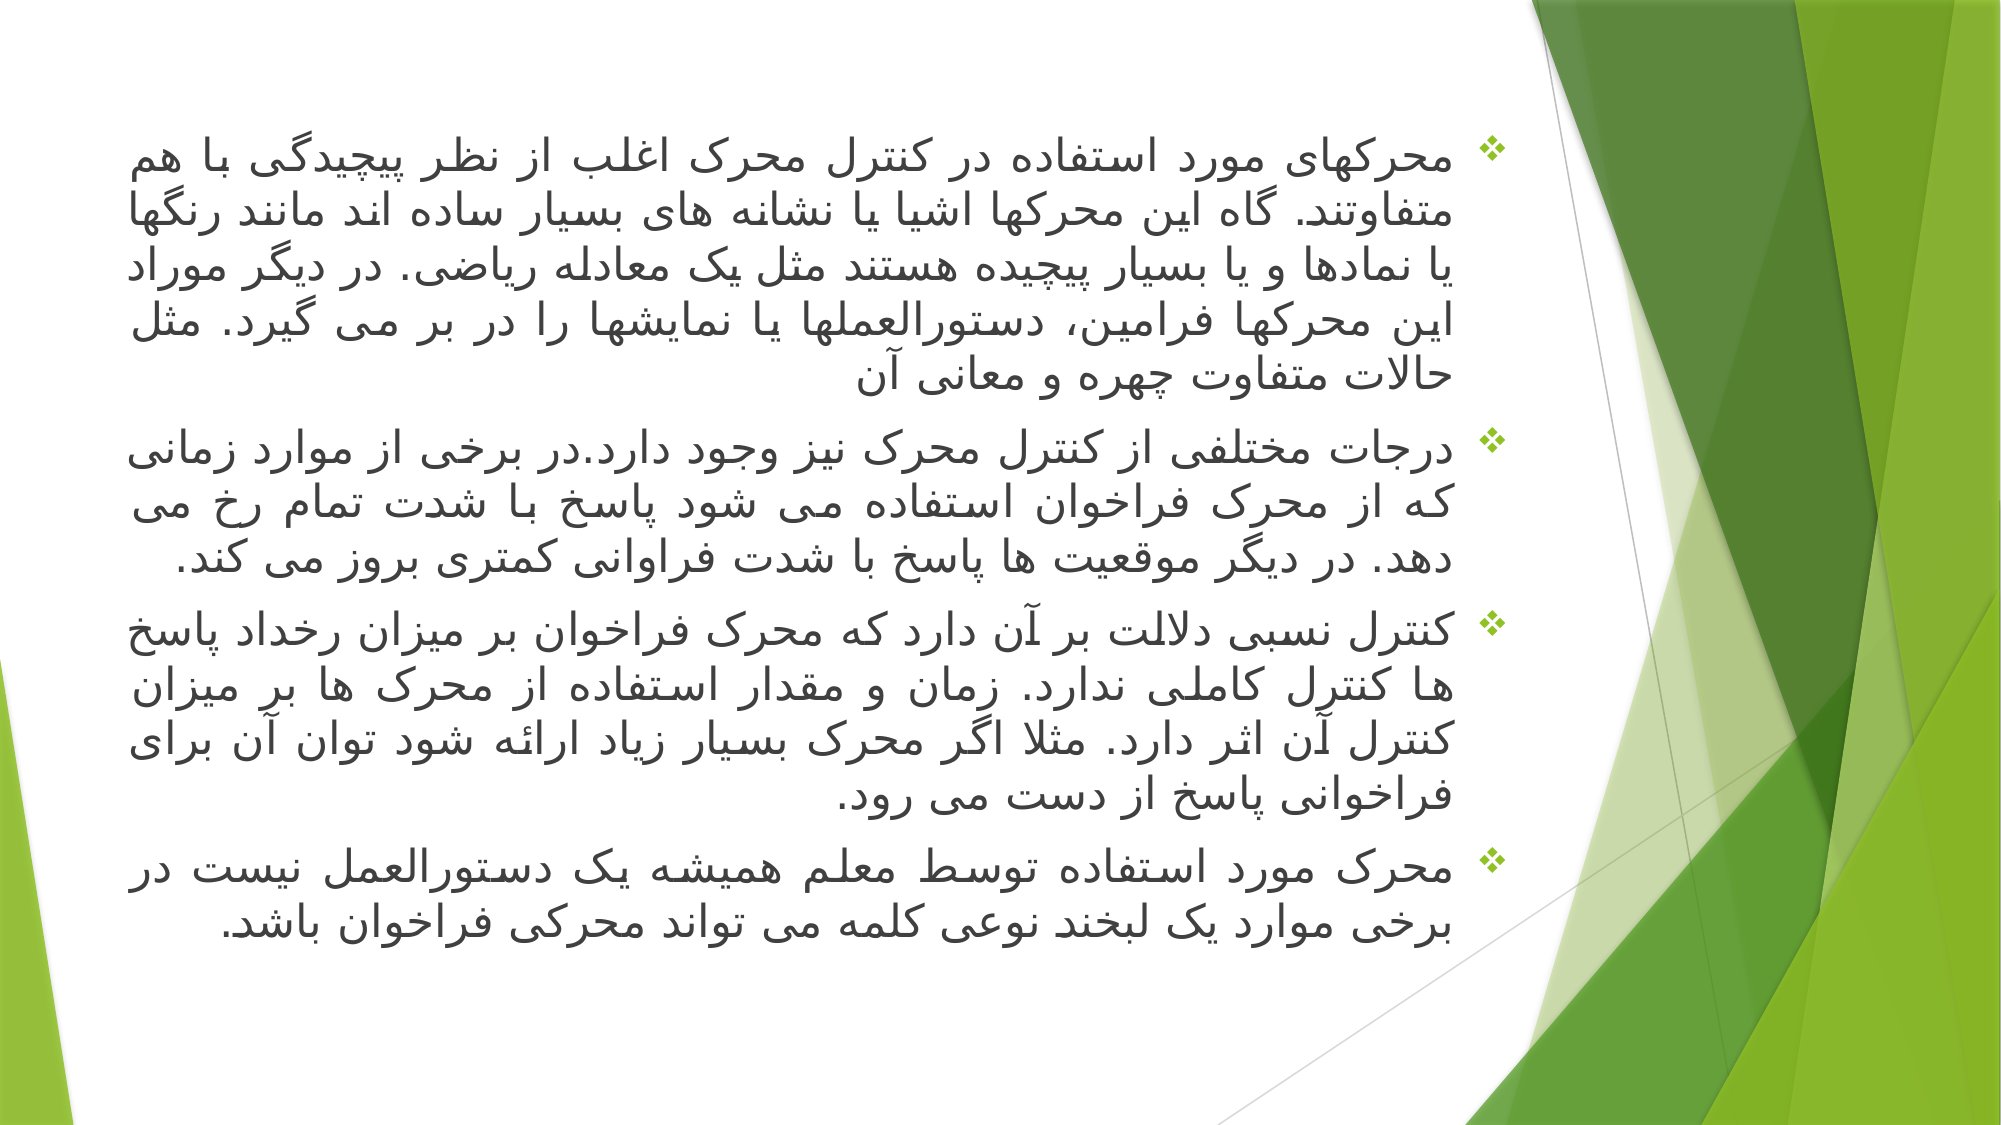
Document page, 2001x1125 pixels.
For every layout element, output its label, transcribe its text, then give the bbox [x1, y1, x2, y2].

list محرکهای مورد استفاده در کنترل محرک اغلب از نظر پیچیدگی با هم متفاوتند. گاه این محرکها اشیا یا نشانه های بسیار ساده اند مانند رنگها یا نمادها و یا بسیار پیچیده هستند مثل یک معادله ریاضی. در دیگر موراد این محرکها فرامین، دستورالعملها یا نمایشها را در بر می گیرد. مثل حالات متفاوت چهره و معانی آن درجات مختلفی از کنترل محرک نیز وجود دارد.در برخی از موارد زمانی که از محرک فراخوان استفاده می شود پاسخ با شدت تمام رخ می دهد. در دیگر موقعیت ها پاسخ با شدت فراوانی کمتری بروز می کند. کنترل نسبی دلالت بر آن دارد که محرک فراخوان بر میزان رخداد پاسخ ها کنترل کاملی ندارد. زمان و مقدار استفاده از محرک ها بر میزان کنترل آن اثر دارد. مثلا اگر محرک بسیار زیاد ارائه شود توان آن برای فراخوانی پاسخ از دست می رود. محرک مورد استفاده توسط معلم همیشه یک دستورالعمل نیست در برخی موارد یک لبخند نوعی کلمه می تواند محرکی فراخوان باشد. [111, 118, 1522, 991]
